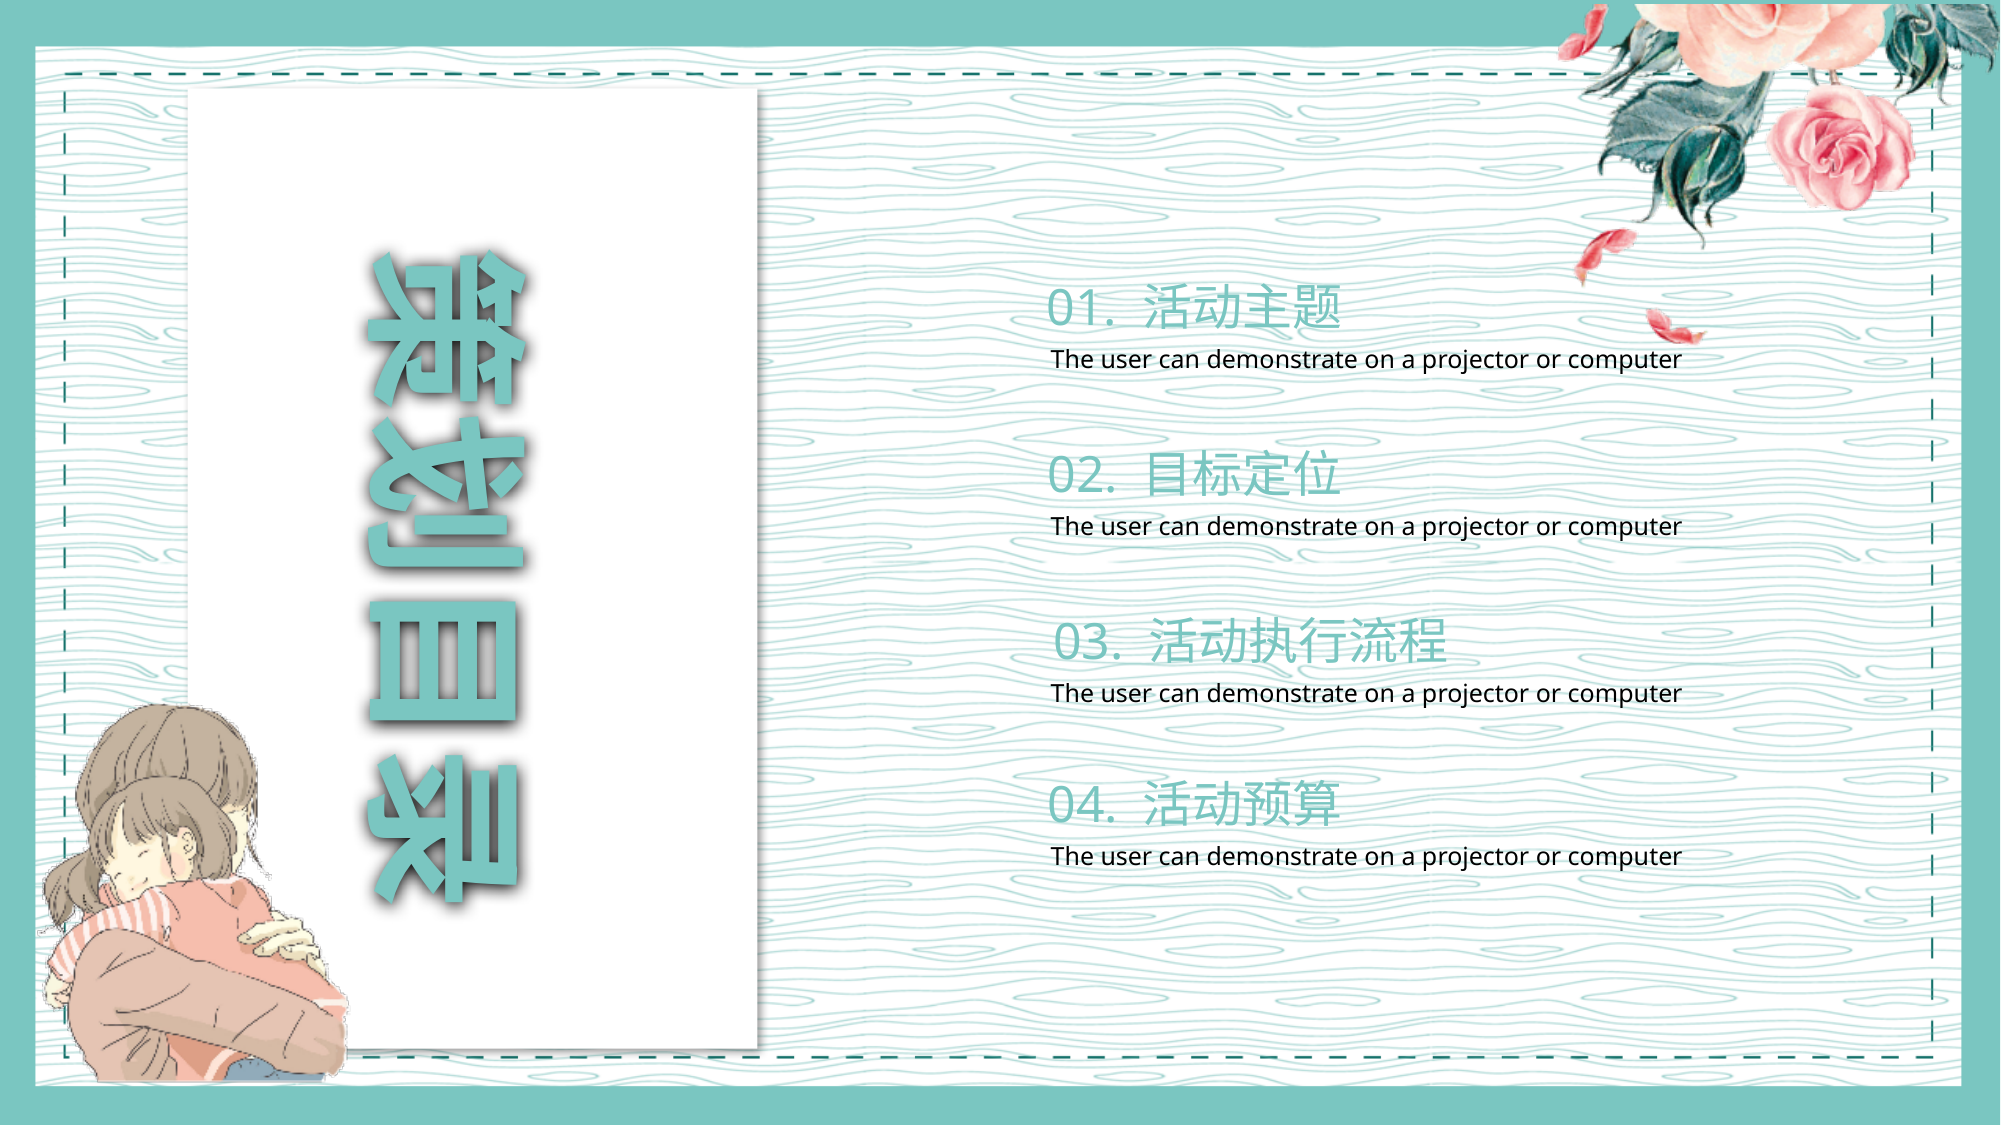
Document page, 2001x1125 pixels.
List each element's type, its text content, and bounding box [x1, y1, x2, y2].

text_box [1035, 435, 1746, 547]
text_box 策划目录 [324, 230, 558, 919]
picture [0, 0, 2001, 1125]
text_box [1035, 601, 1746, 713]
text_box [1035, 765, 1746, 877]
text_box [187, 87, 758, 1050]
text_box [1035, 268, 1746, 405]
